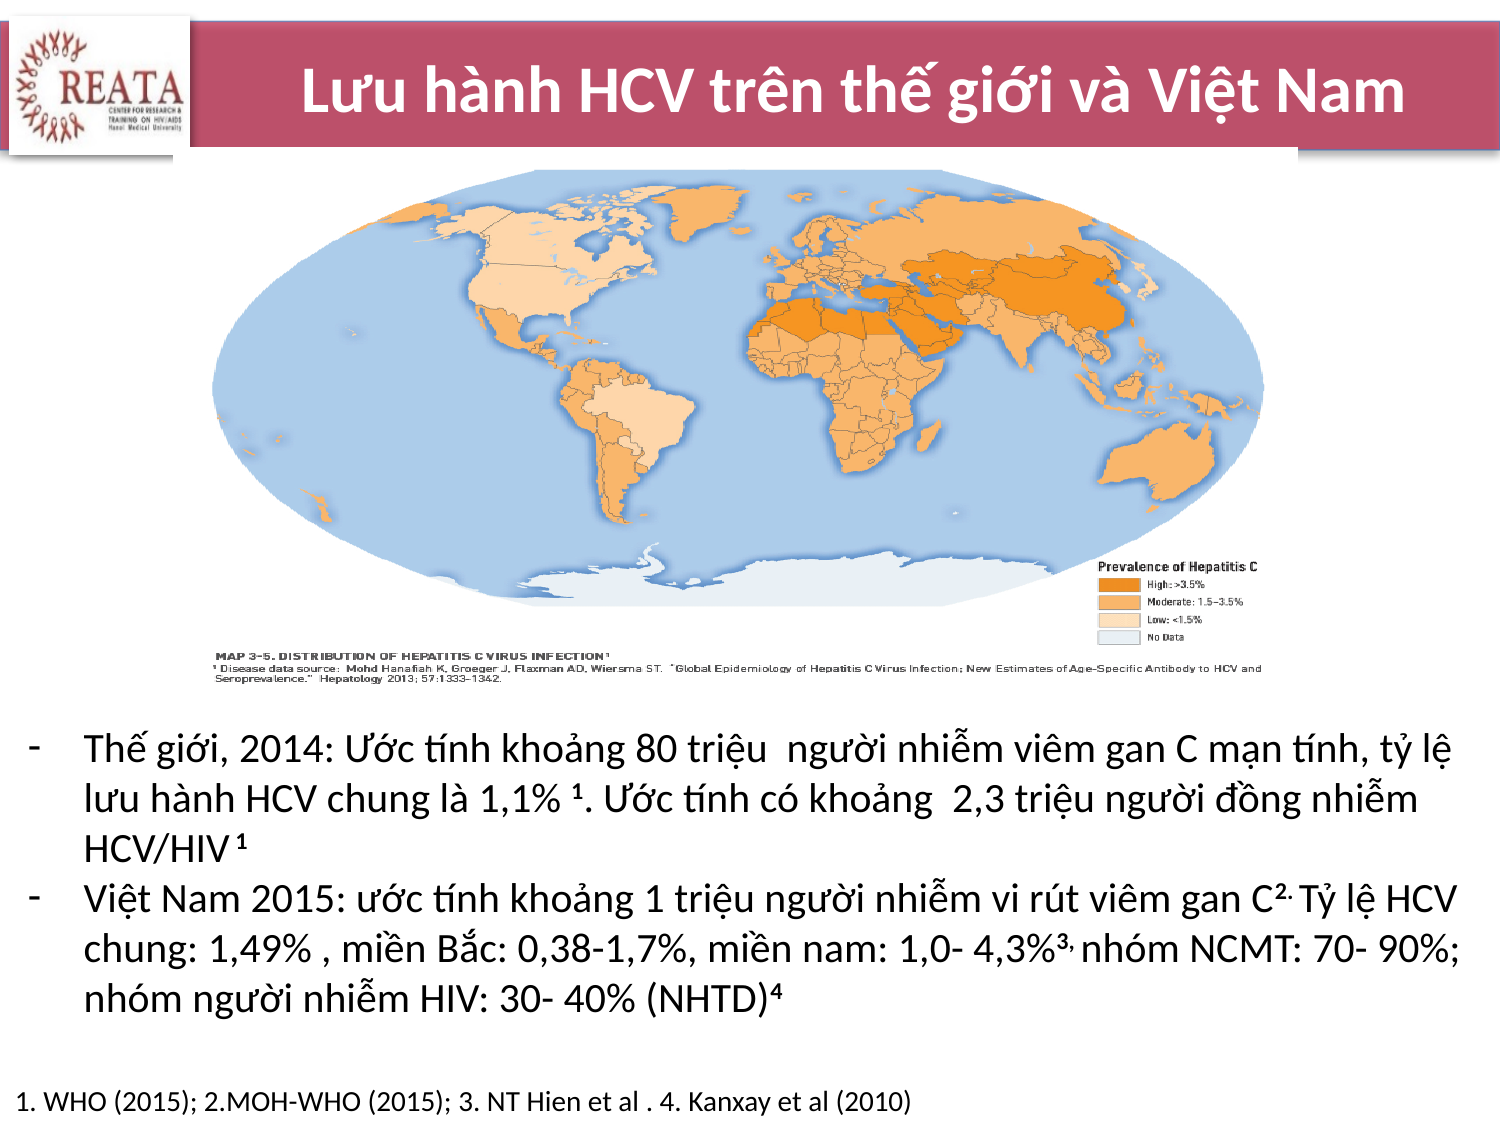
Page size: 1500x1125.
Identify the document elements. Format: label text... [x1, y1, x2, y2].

picture [9, 16, 1298, 691]
list Thế giới, 2014: Ước tính khoảng 80 triệu người nhiễm viêm gan C mạn tính, tỷ lệ lưu hành HCV chung là 1,1% 1. Ước tính có khoảng 2,3 triệu người đồng nhiễm HCV/HIV 1 Việt Nam 2015: ước tính khoảng 1 triệu người nhiễm vi rút viêm gan C2. Tỷ lệ HCV chung: 1,49% , miền Bắc: 0,38-1,7%, miền nam: 1,0- 4,3%3, nhóm NCMT: 70- 90%; nhóm người nhiễm HIV: 30- 40% (NHTD)4 [12, 713, 1488, 1033]
title Lưu hành HCV trên thế giới và Việt Nam [235, 29, 1474, 143]
text_box 1. WHO (2015); 2.MOH-WHO (2015); 3. NT Hien et al . 4. Kanxay et al (2010) [0, 1074, 1471, 1125]
